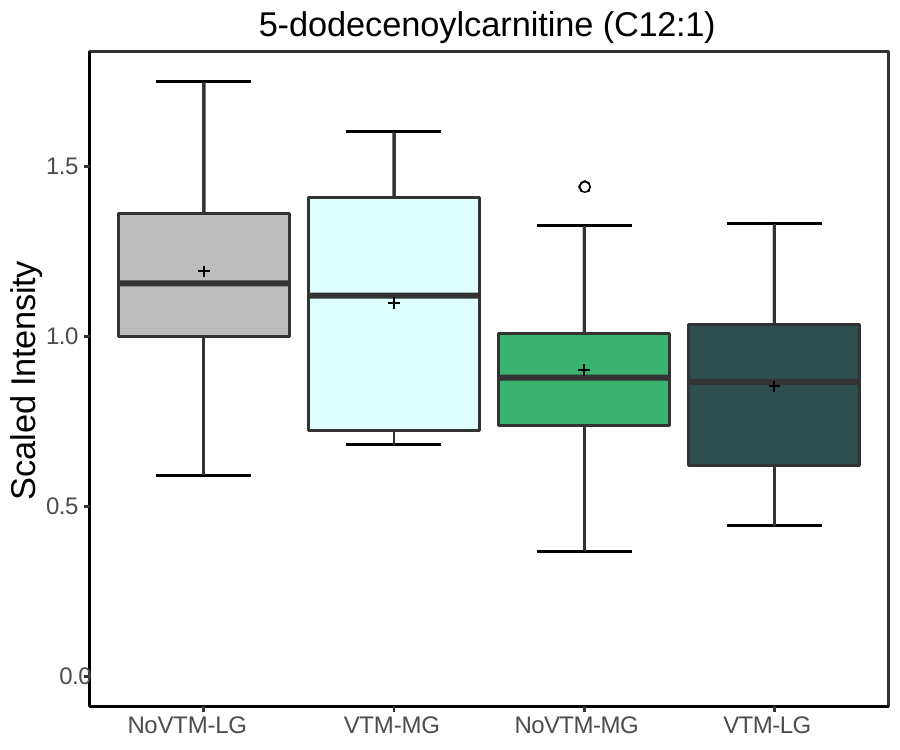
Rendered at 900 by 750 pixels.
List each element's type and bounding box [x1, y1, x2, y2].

footer [57, 661, 95, 750]
slide_number [125, 713, 257, 750]
text_box [44, 148, 82, 180]
text_box [1, 256, 82, 520]
text_box [256, 0, 722, 44]
text_box [83, 50, 891, 738]
